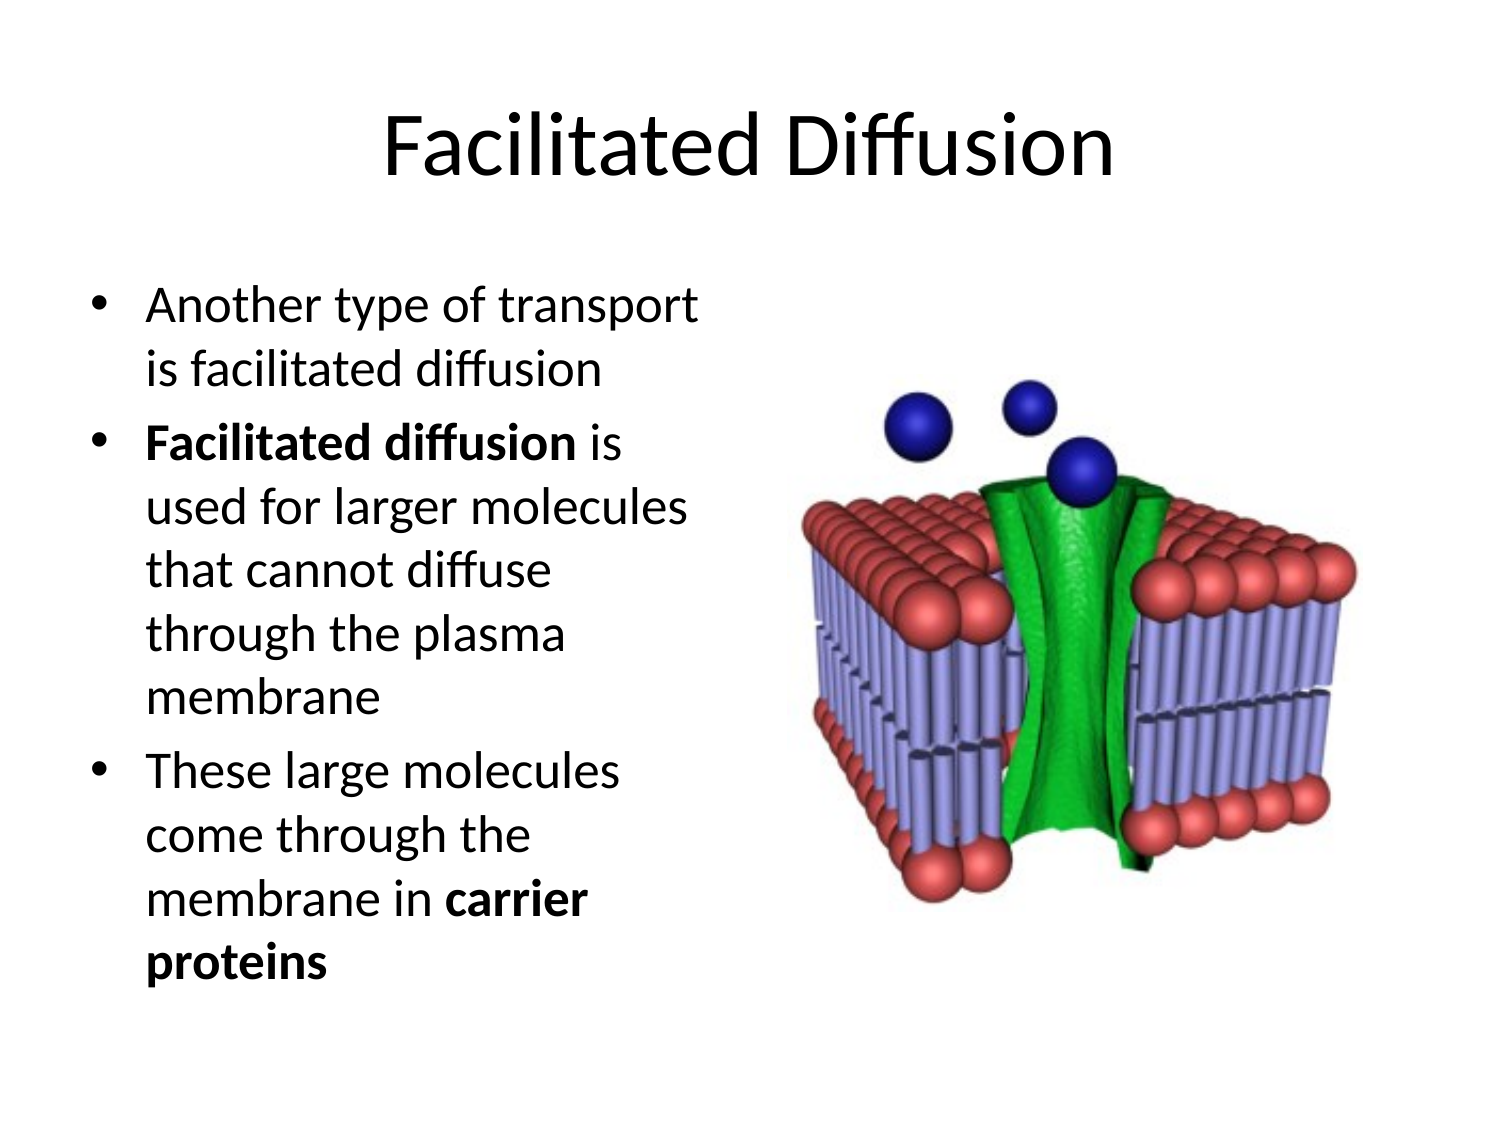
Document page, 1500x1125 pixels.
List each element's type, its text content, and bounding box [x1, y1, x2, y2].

picture [787, 374, 1363, 912]
list Another type of transport is facilitated diffusion Facilitated diffusion is used for larger molecules that cannot diffuse through the plasma membrane These large molecules come through the membrane in carrier proteins [75, 262, 738, 1005]
title Facilitated Diffusion [75, 45, 1425, 233]
